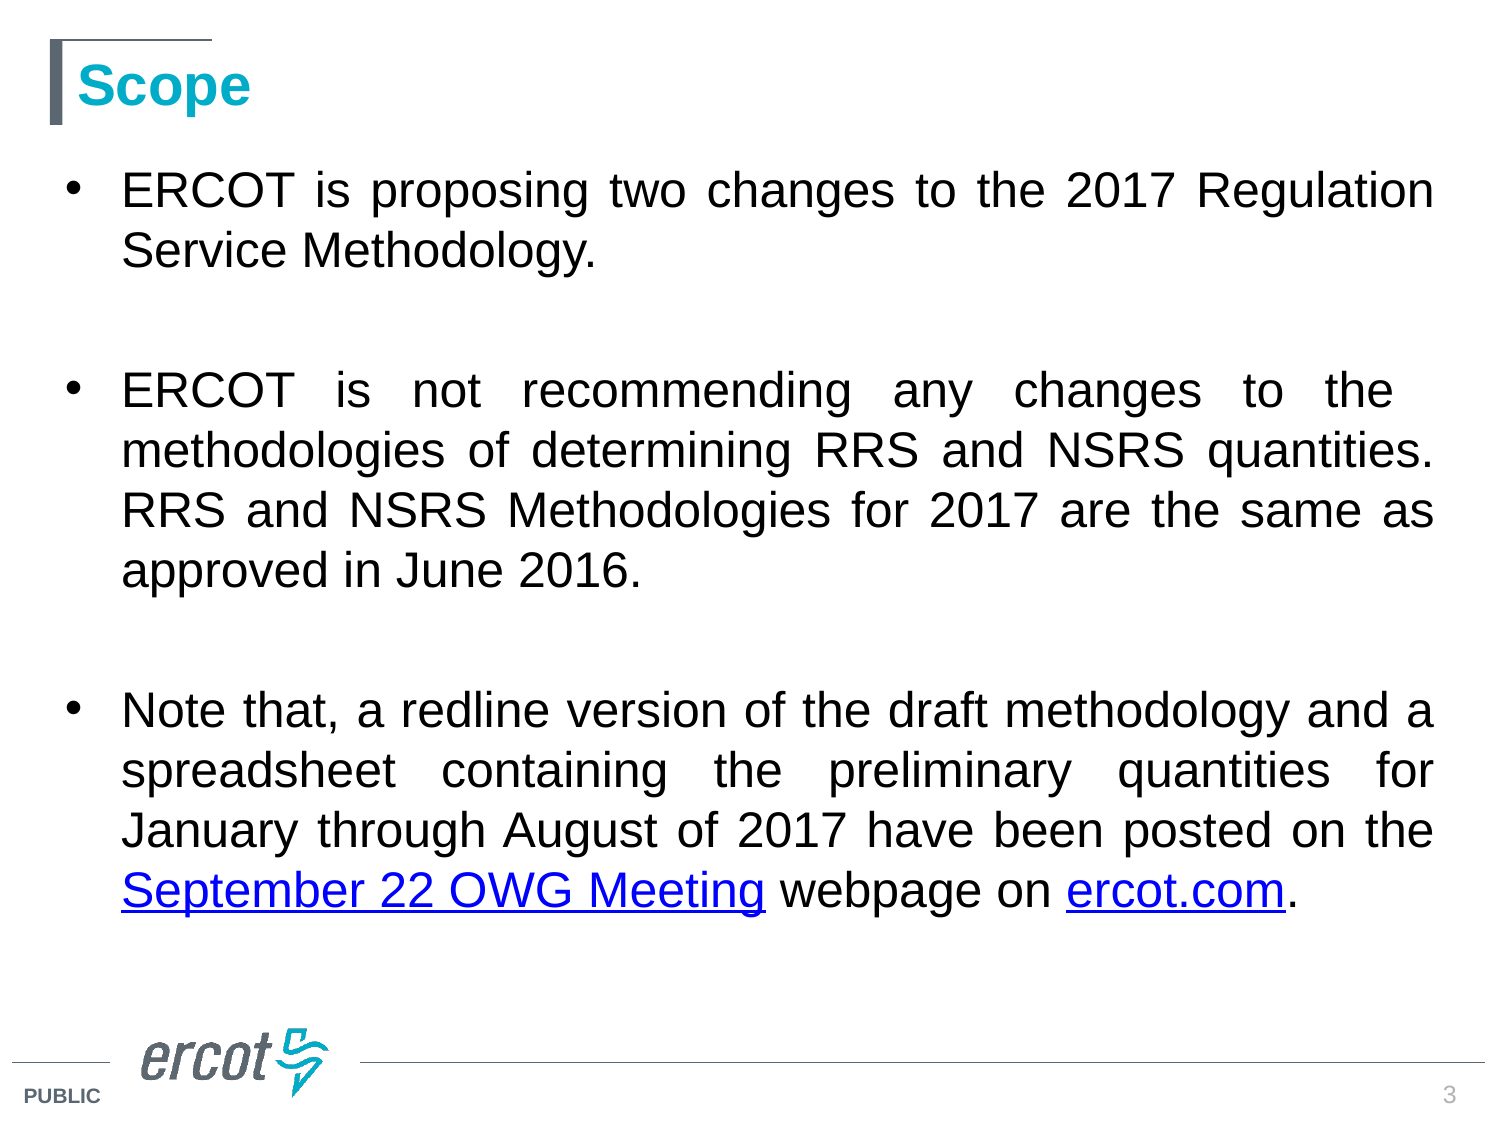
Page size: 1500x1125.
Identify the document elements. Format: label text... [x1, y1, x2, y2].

picture [137, 1024, 332, 1100]
list ERCOT is proposing two changes to the 2017 Regulation Service Methodology. ERCOT is not recommending any changes to the methodologies of determining RRS and NSRS quantities. RRS and NSRS Methodologies for 2017 are the same as approved in June 2016. Note that, a redline version of the draft methodology and a spreadsheet containing the preliminary quantities for January through August of 2017 have been posted on the September 22 OWG Meeting webpage on ercot.com. [50, 149, 1450, 972]
title Scope [62, 39, 1450, 149]
slide_number 3 [1412, 1076, 1488, 1112]
